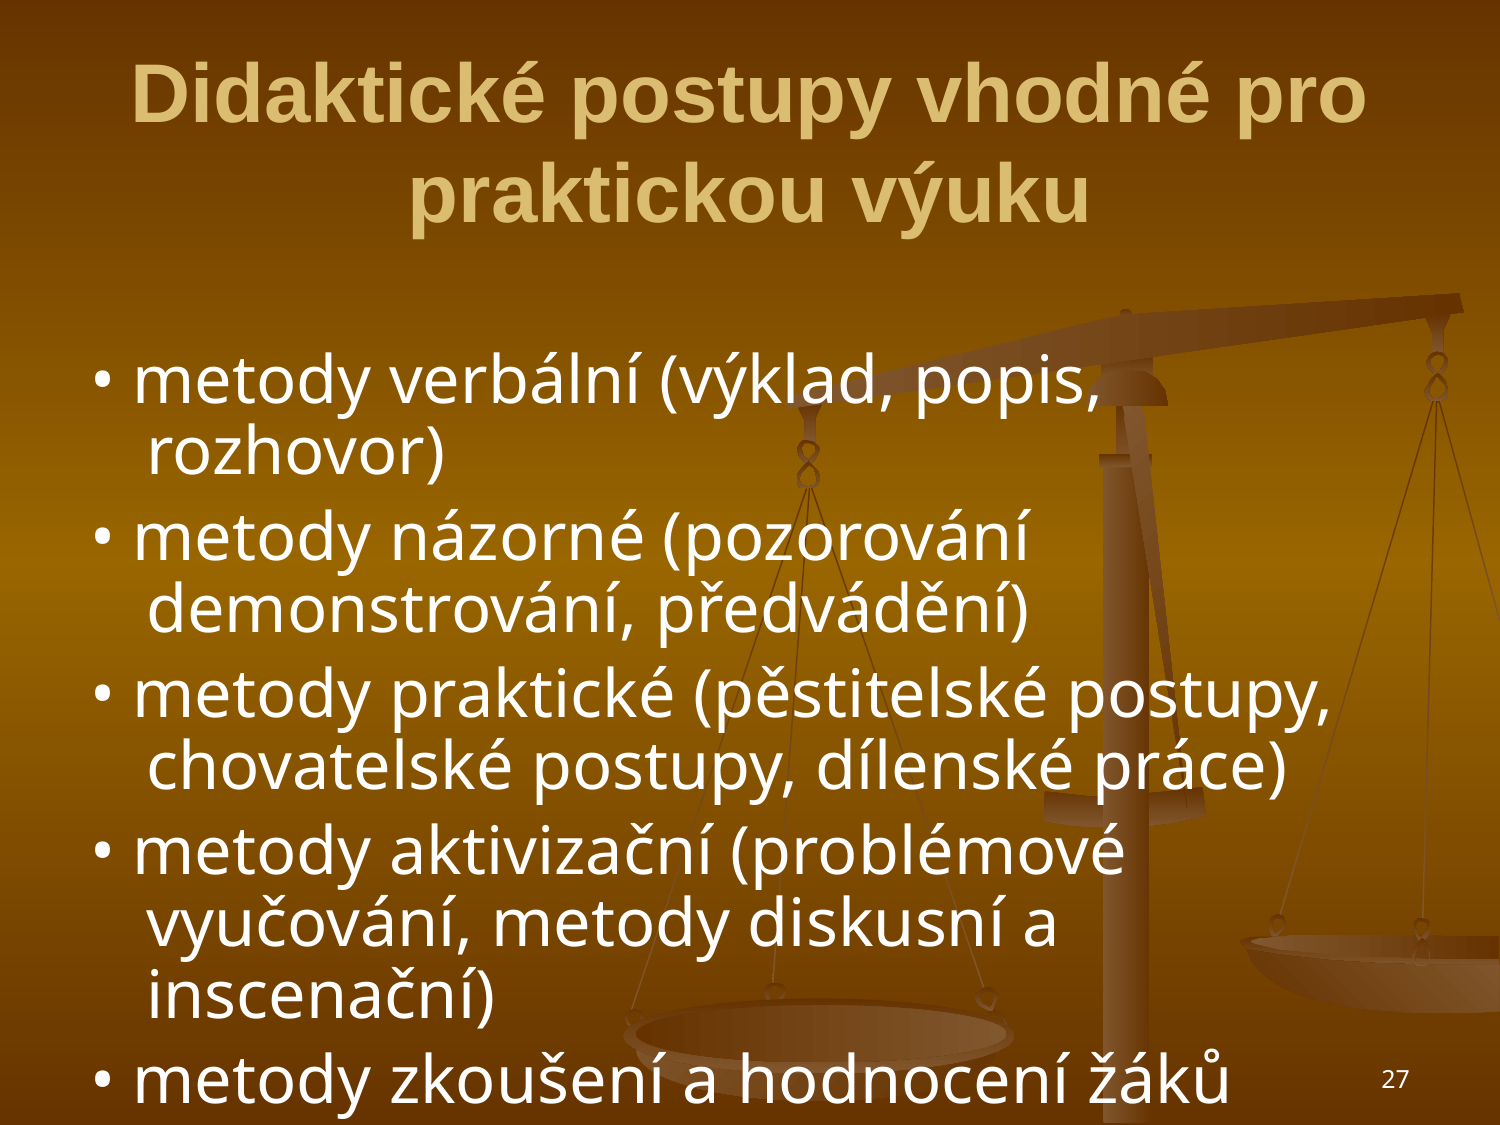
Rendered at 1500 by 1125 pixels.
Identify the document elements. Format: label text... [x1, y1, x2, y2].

title Didaktické postupy vhodné pro praktickou výuku [74, 45, 1426, 234]
slide_number 27 [1074, 1029, 1426, 1106]
list • metody verbální (výklad, popis, rozhovor) • metody názorné (pozorování demonstrování, předvádění) • metody praktické (pěstitelské postupy, chovatelské postupy, dílenské práce) • metody aktivizační (problémové vyučování, metody diskusní a inscenační) • metody zkoušení a hodnocení žáků [74, 337, 1426, 1006]
